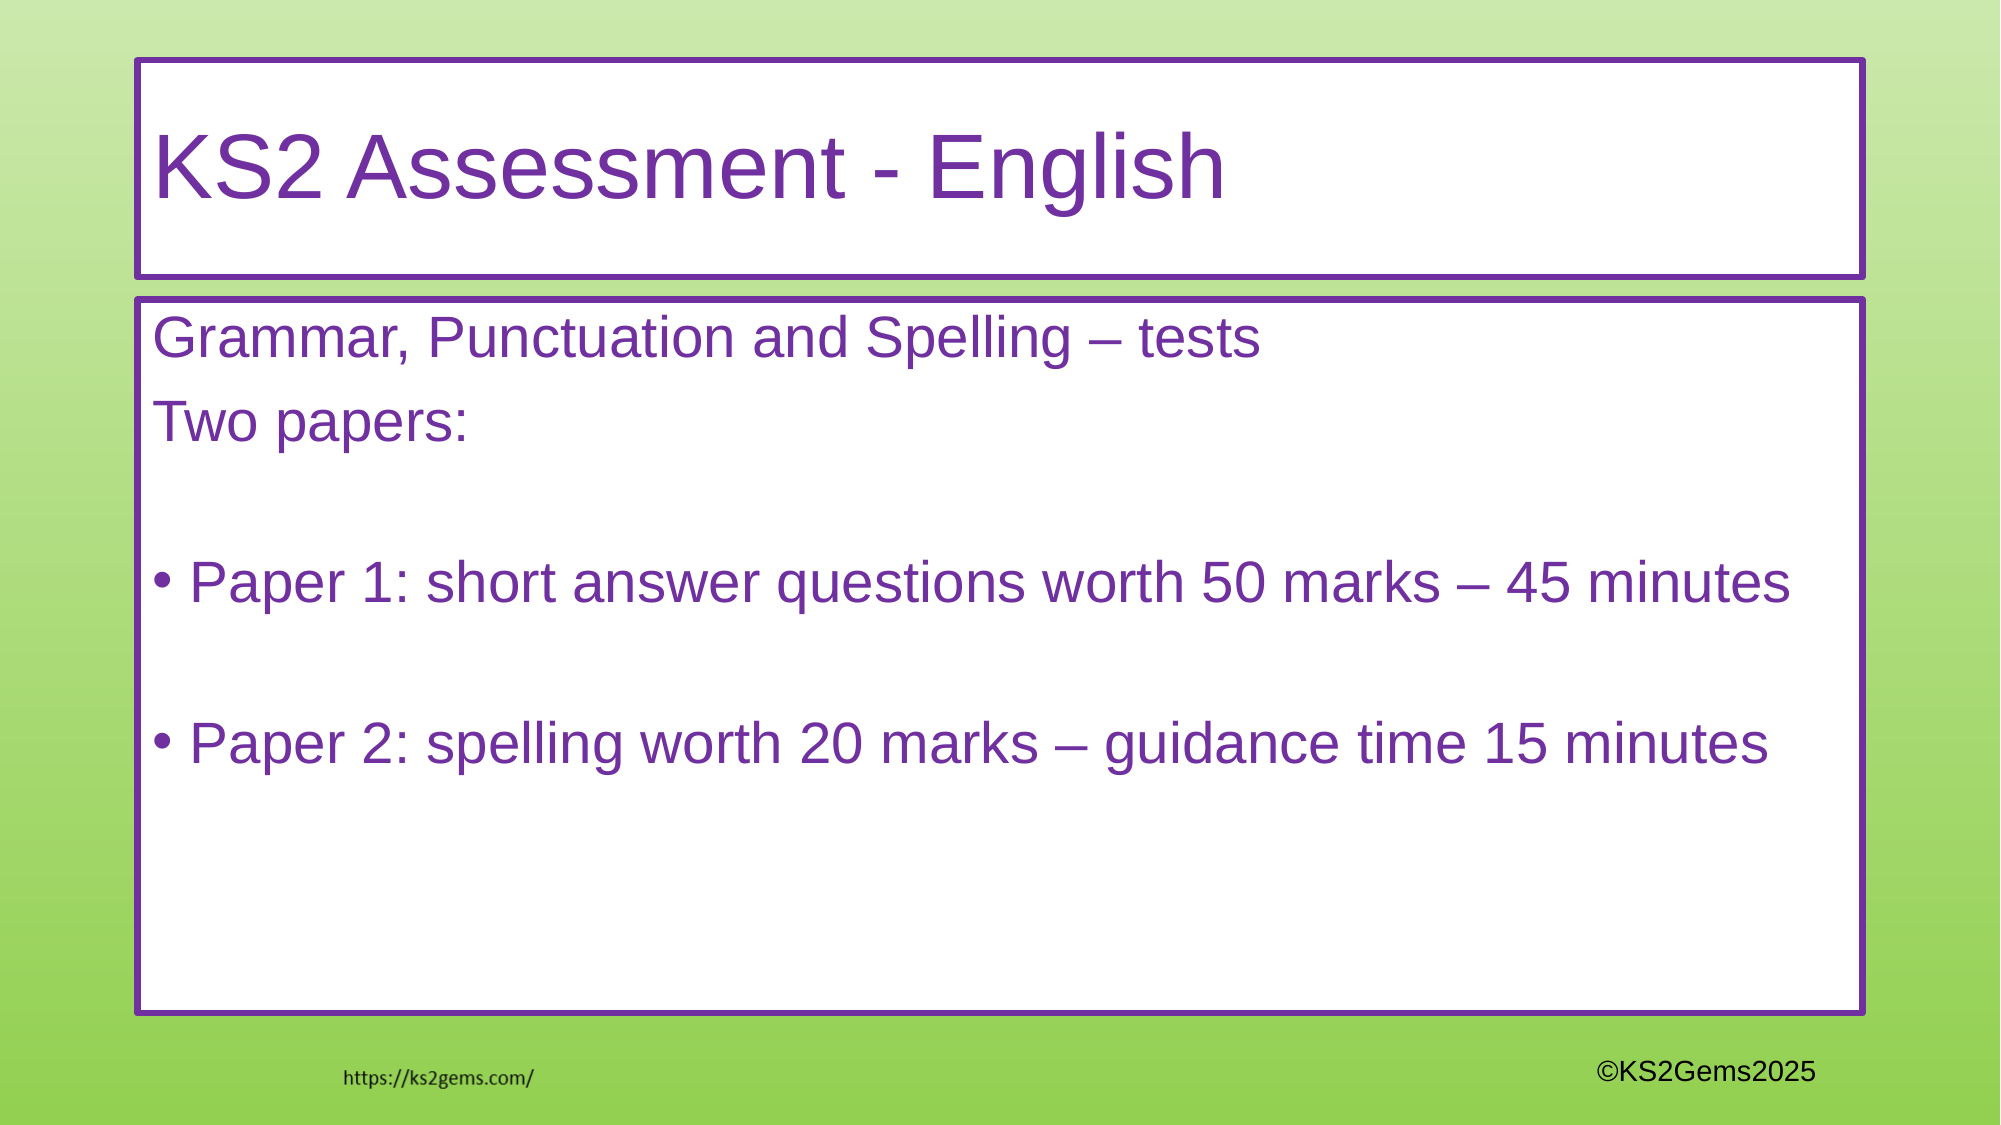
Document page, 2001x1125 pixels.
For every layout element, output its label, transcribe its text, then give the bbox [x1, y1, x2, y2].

list Grammar, Punctuation and Spelling – tests Two papers: Paper 1: short answer questions worth 50 marks – 45 minutes Paper 2: spelling worth 20 marks – guidance time 15 minutes [137, 299, 1863, 1014]
title KS2 Assessment - English [137, 59, 1863, 278]
picture [328, 1056, 588, 1104]
